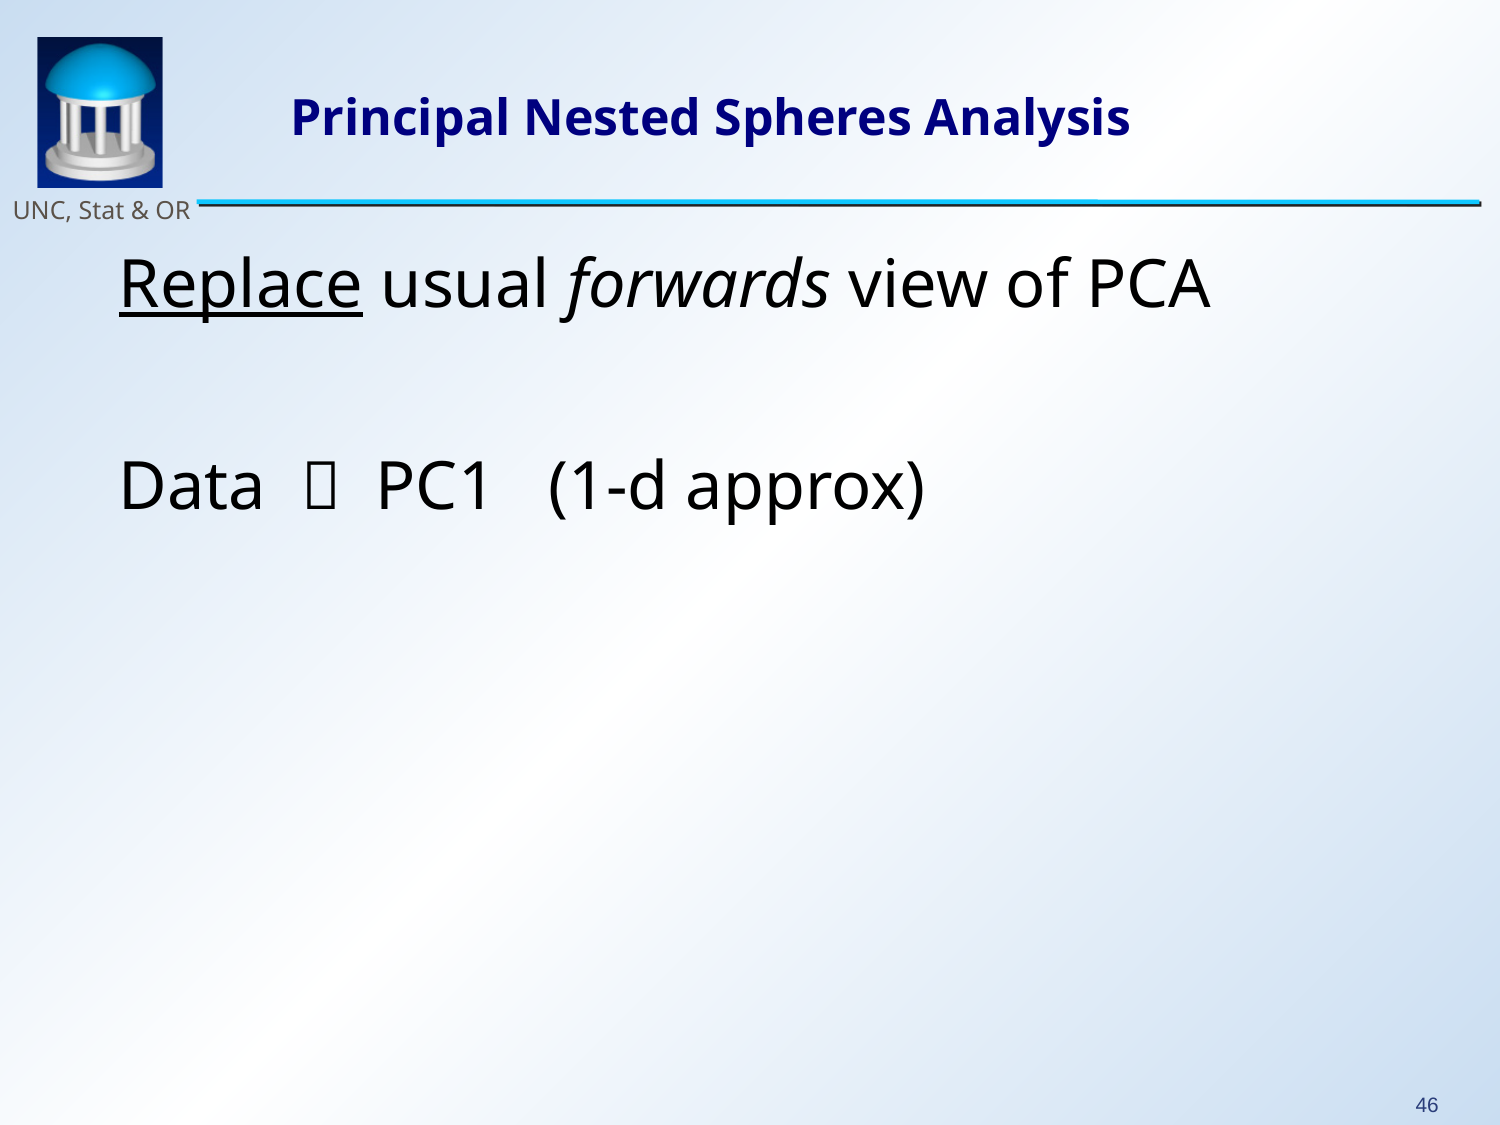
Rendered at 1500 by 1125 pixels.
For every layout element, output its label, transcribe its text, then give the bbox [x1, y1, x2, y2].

title Principal Nested Spheres Analysis [274, 74, 1448, 156]
list Replace usual forwards view of PCA Data  PC1 (1-d approx) [103, 224, 1432, 1076]
